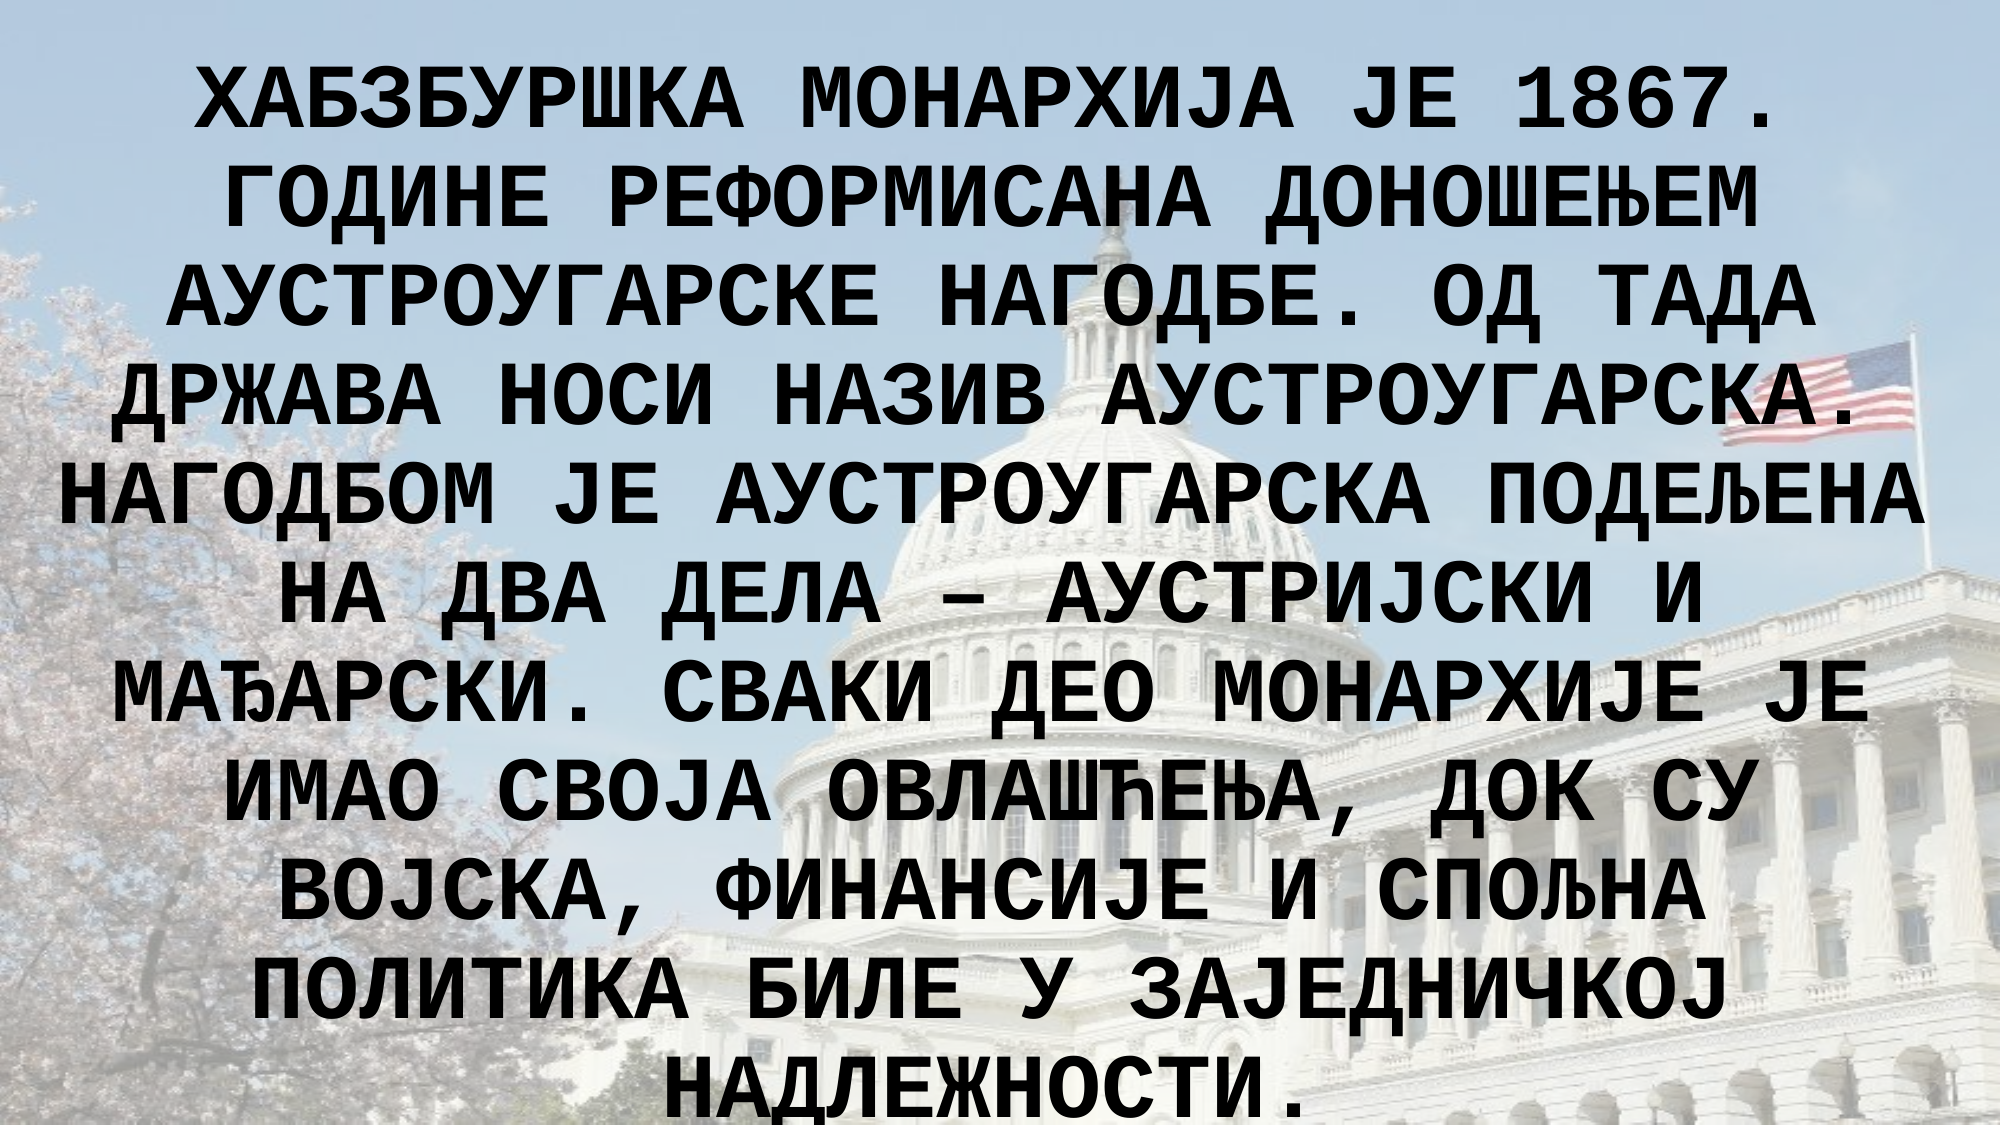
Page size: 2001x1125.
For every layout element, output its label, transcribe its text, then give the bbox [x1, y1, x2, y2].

title ХАБЗБУРШКА МОНАРХИЈА ЈЕ 1867. ГОДИНЕ РЕФОРМИСАНА ДОНОШЕЊЕМ АУСТРОУГАРСКЕ НАГОДБЕ. ОД ТАДА ДРЖАВА НОСИ НАЗИВ АУСТРОУГАРСКА. НАГОДБОМ ЈЕ АУСТРОУГАРСКА ПОДЕЉЕНА НА ДВА ДЕЛА – АУСТРИЈСКИ И МАЂАРСКИ. СВАКИ ДЕО МОНАРХИЈЕ ЈЕ ИМАО СВОЈА ОВЛАШЋЕЊА, ДОК СУ ВОЈСКА, ФИНАНСИЈЕ И СПОЉНА ПОЛИТИКА БИЛЕ У ЗАЈЕДНИЧКОЈ НАДЛЕЖНОСТИ. [30, 183, 1953, 1003]
